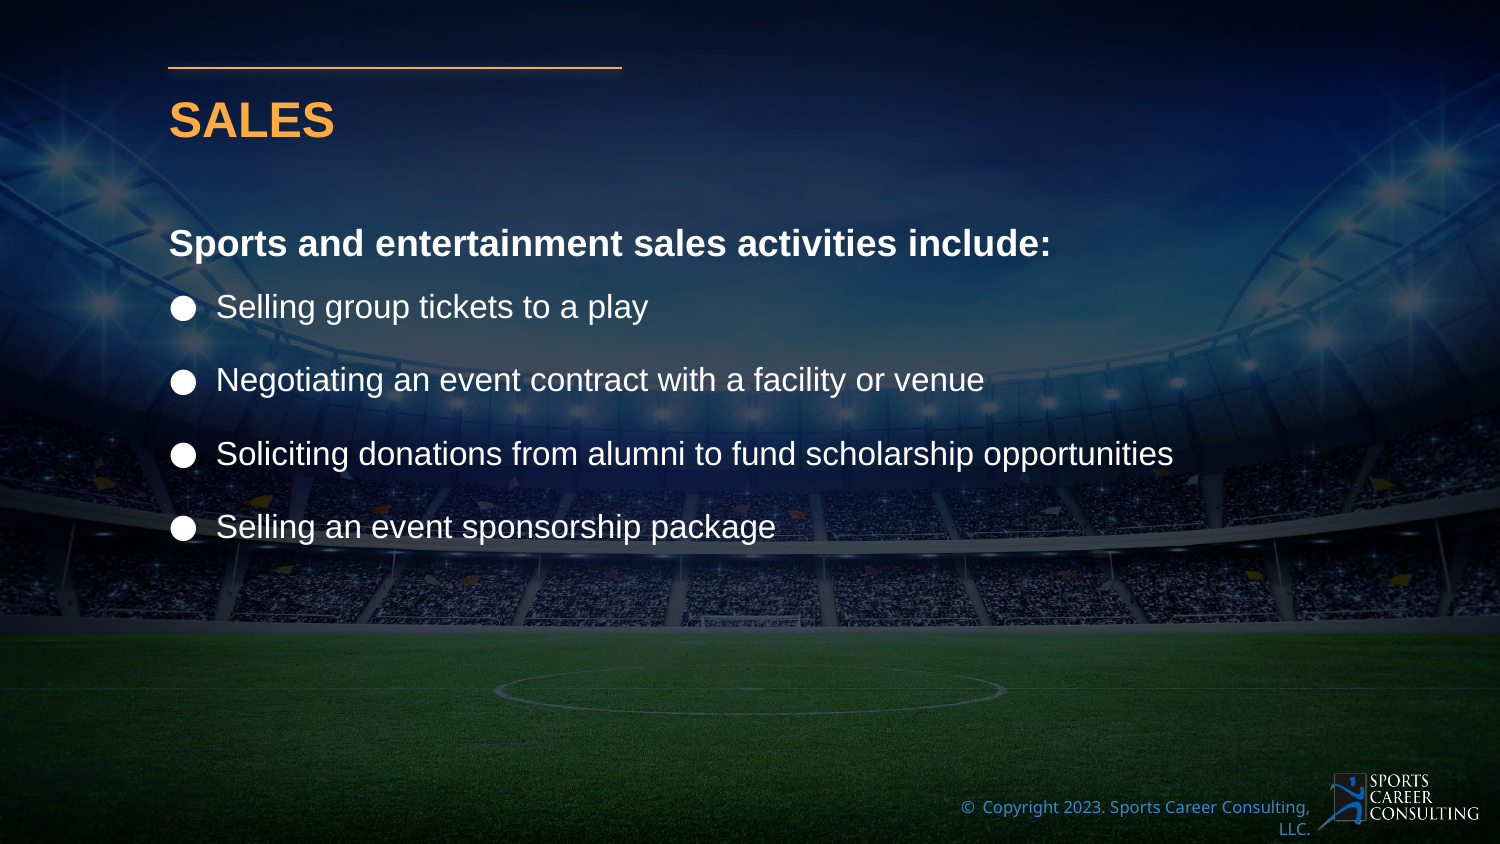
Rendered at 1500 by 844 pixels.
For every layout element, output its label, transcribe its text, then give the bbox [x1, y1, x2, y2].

list Sports and entertainment sales activities include: Selling group tickets to a play Negotiating an event contract with a facility or venue Soliciting donations from alumni to fund scholarship opportunities Selling an event sponsorship package [153, 204, 1398, 703]
text_box © Copyright 2023. Sports Career Consulting, LLC. [914, 769, 1326, 844]
title SALES [153, 72, 1095, 204]
picture [0, 0, 1500, 844]
